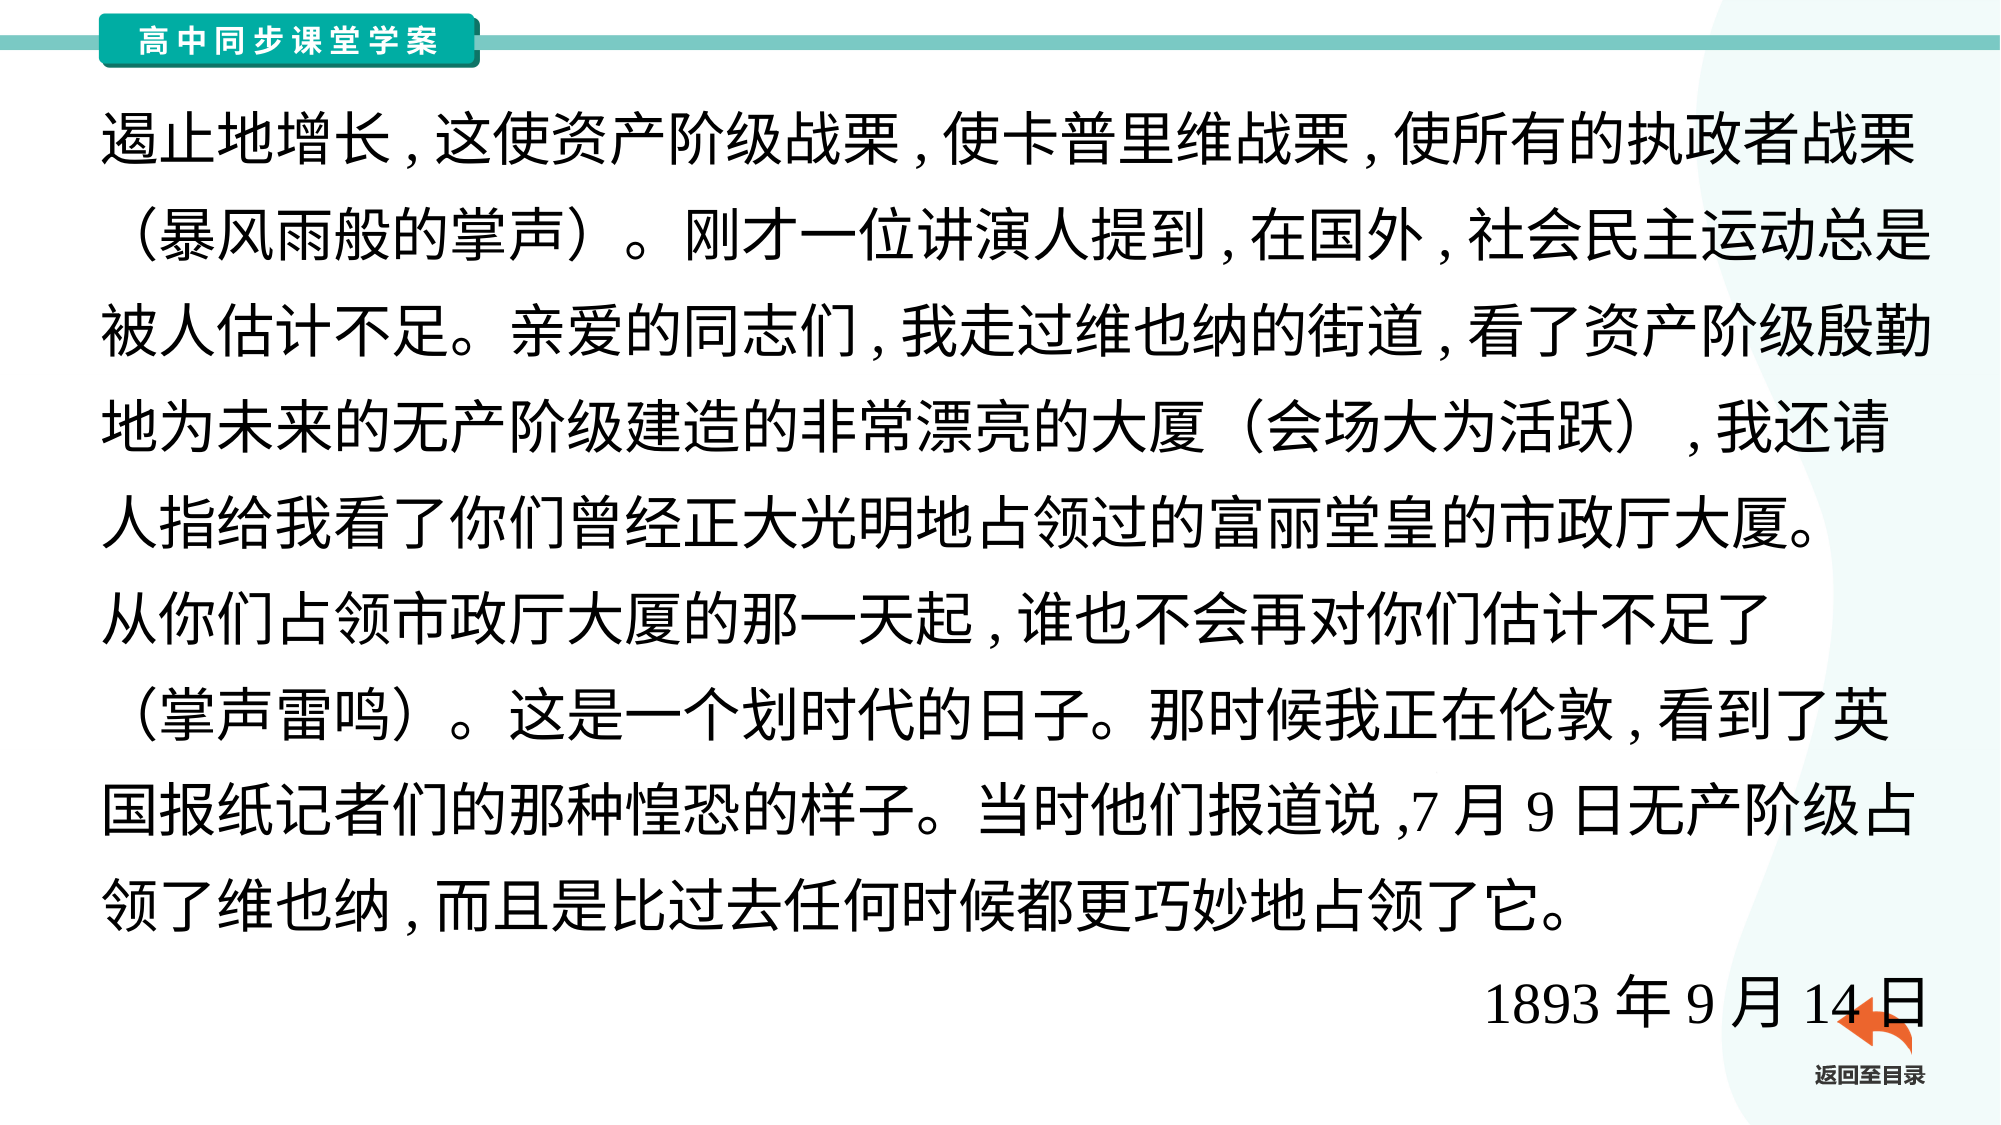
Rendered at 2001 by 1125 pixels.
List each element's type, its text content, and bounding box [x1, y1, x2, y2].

text_box 遏止地增长,这使资产阶级战栗,使卡普里维战栗,使所有的执政者战栗 （暴风雨般的掌声）。刚才一位讲演人提到,在国外,社会民主运动总是 被人估计不足。亲爱的同志们,我走过维也纳的街道,看了资产阶级殷勤 地为未来的无产阶级建造的非常漂亮的大厦（会场大为活跃）,我还请 人指给我看了你们曾经正大光明地占领过的富丽堂皇的市政厅大厦。 从你们占领市政厅大厦的那一天起,谁也不会再对你们估计不足了 （掌声雷鸣）。这是一个划时代的日子。那时候我正在伦敦,看到了英 国报纸记者们的那种惶恐的样子。当时他们报道说,7月9日无产阶级占 领了维也纳,而且是比过去任何时候都更巧妙地占领了它。 1893年9月14日 [100, 76, 1899, 1036]
picture [0, 0, 2000, 1125]
